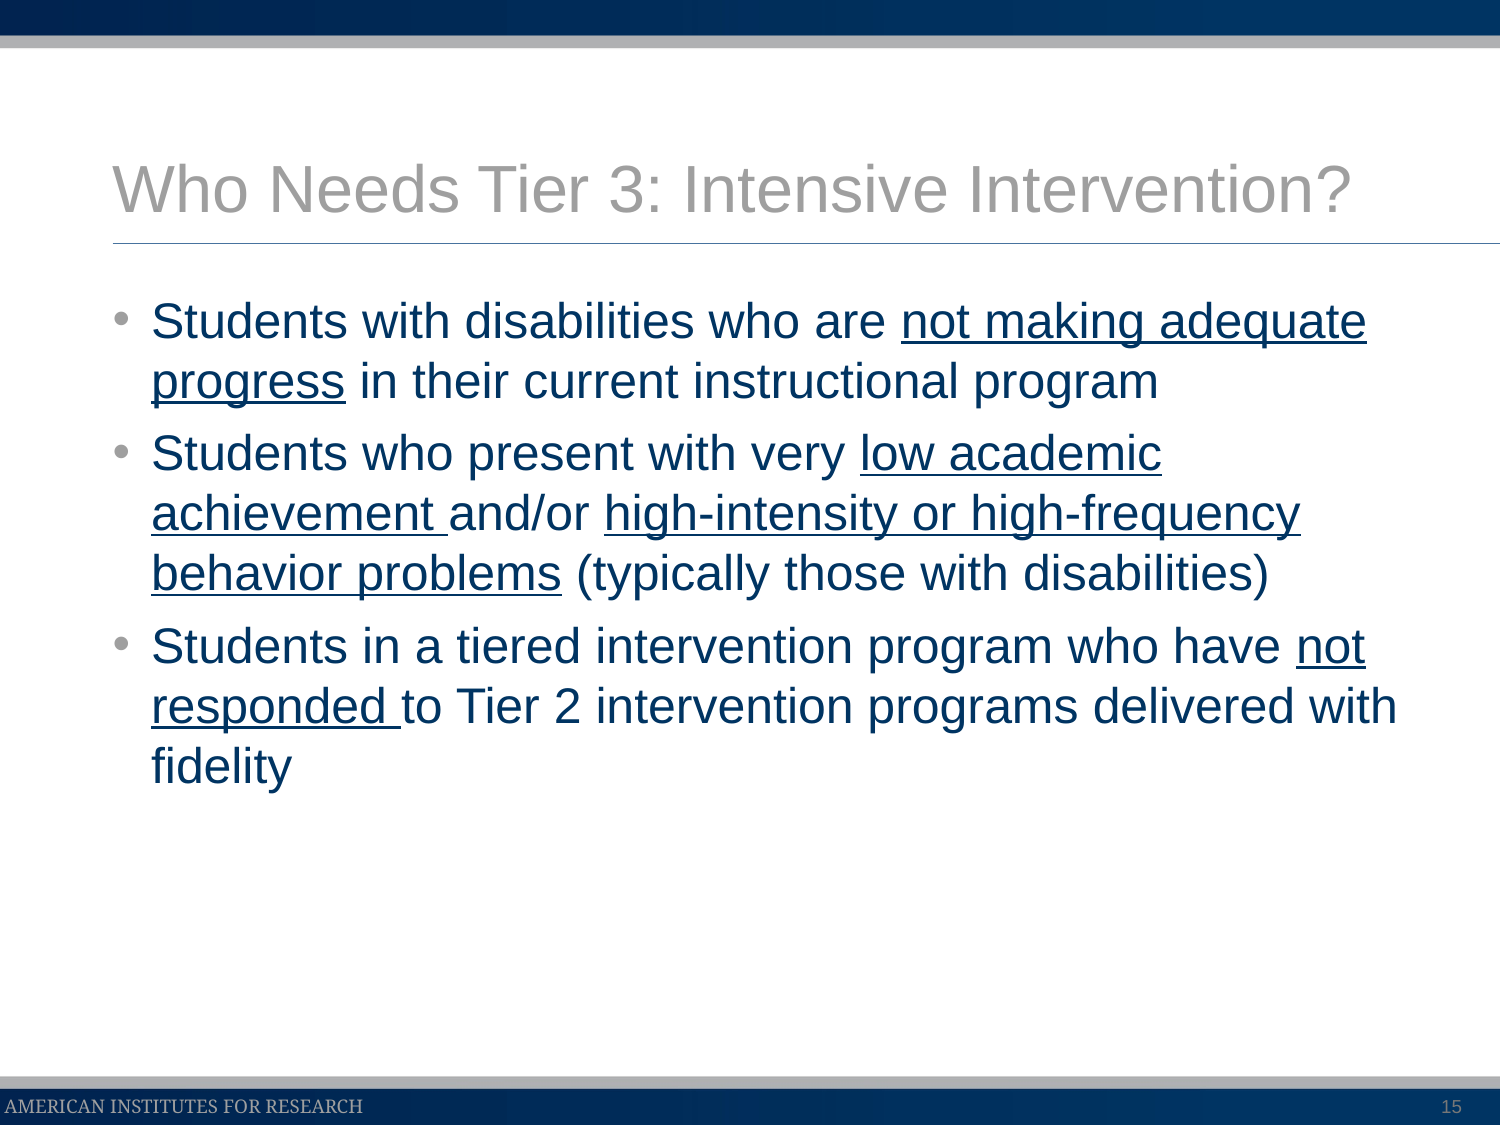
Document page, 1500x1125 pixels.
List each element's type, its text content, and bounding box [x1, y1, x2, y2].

title Who Needs Tier 3: Intensive Intervention? [112, 144, 1463, 226]
picture [0, 0, 1500, 1125]
list Students with disabilities who are not making adequate progress in their current instructional program Students who present with very low academic achievement and/or high-intensity or high-frequency behavior problems (typically those with disabilities) Students in a tiered intervention program who have not responded to Tier 2 intervention programs delivered with fidelity [112, 288, 1440, 1040]
slide_number 15 [1438, 1095, 1462, 1118]
